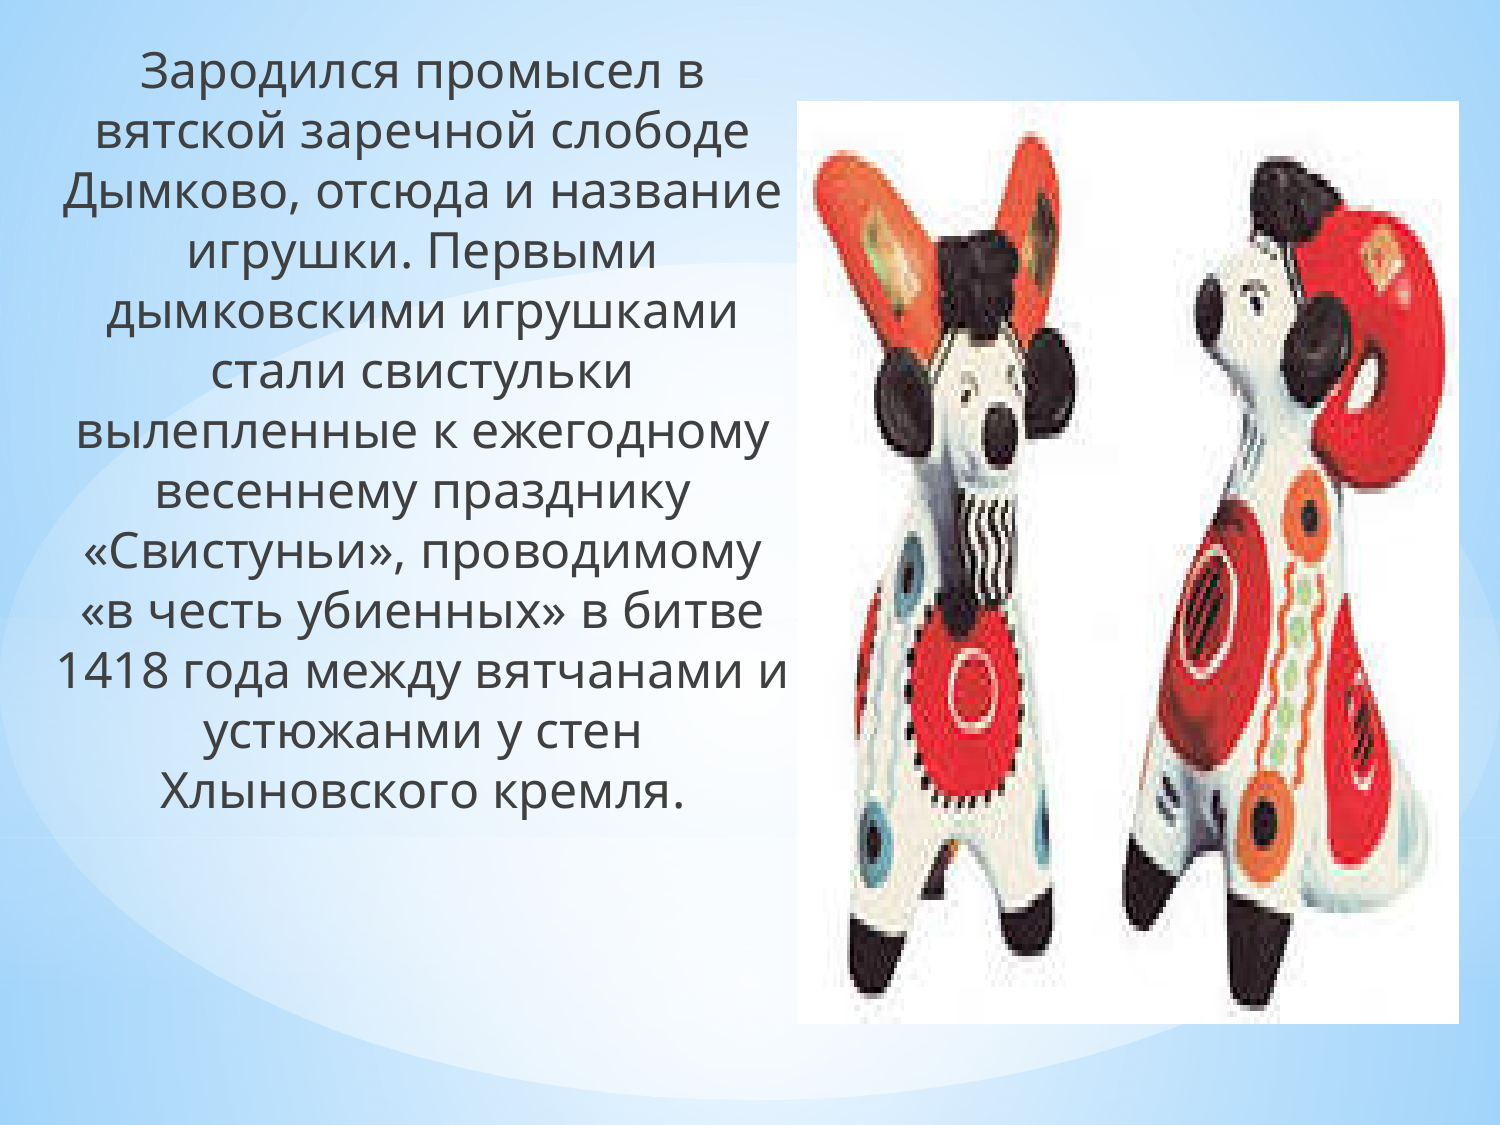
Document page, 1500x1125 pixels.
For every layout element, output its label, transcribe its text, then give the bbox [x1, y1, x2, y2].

list Зародился промысел в вятской заречной слободе Дымково, отсюда и название игрушки. Первыми дымковскими игрушками стали свистульки вылепленные к ежегодному весеннему празднику «Свистуньи», проводимому «в честь убиенных» в битве 1418 года между вятчанами и устюжанми у стен Хлыновского кремля. [29, 30, 809, 1071]
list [796, 101, 1459, 1024]
